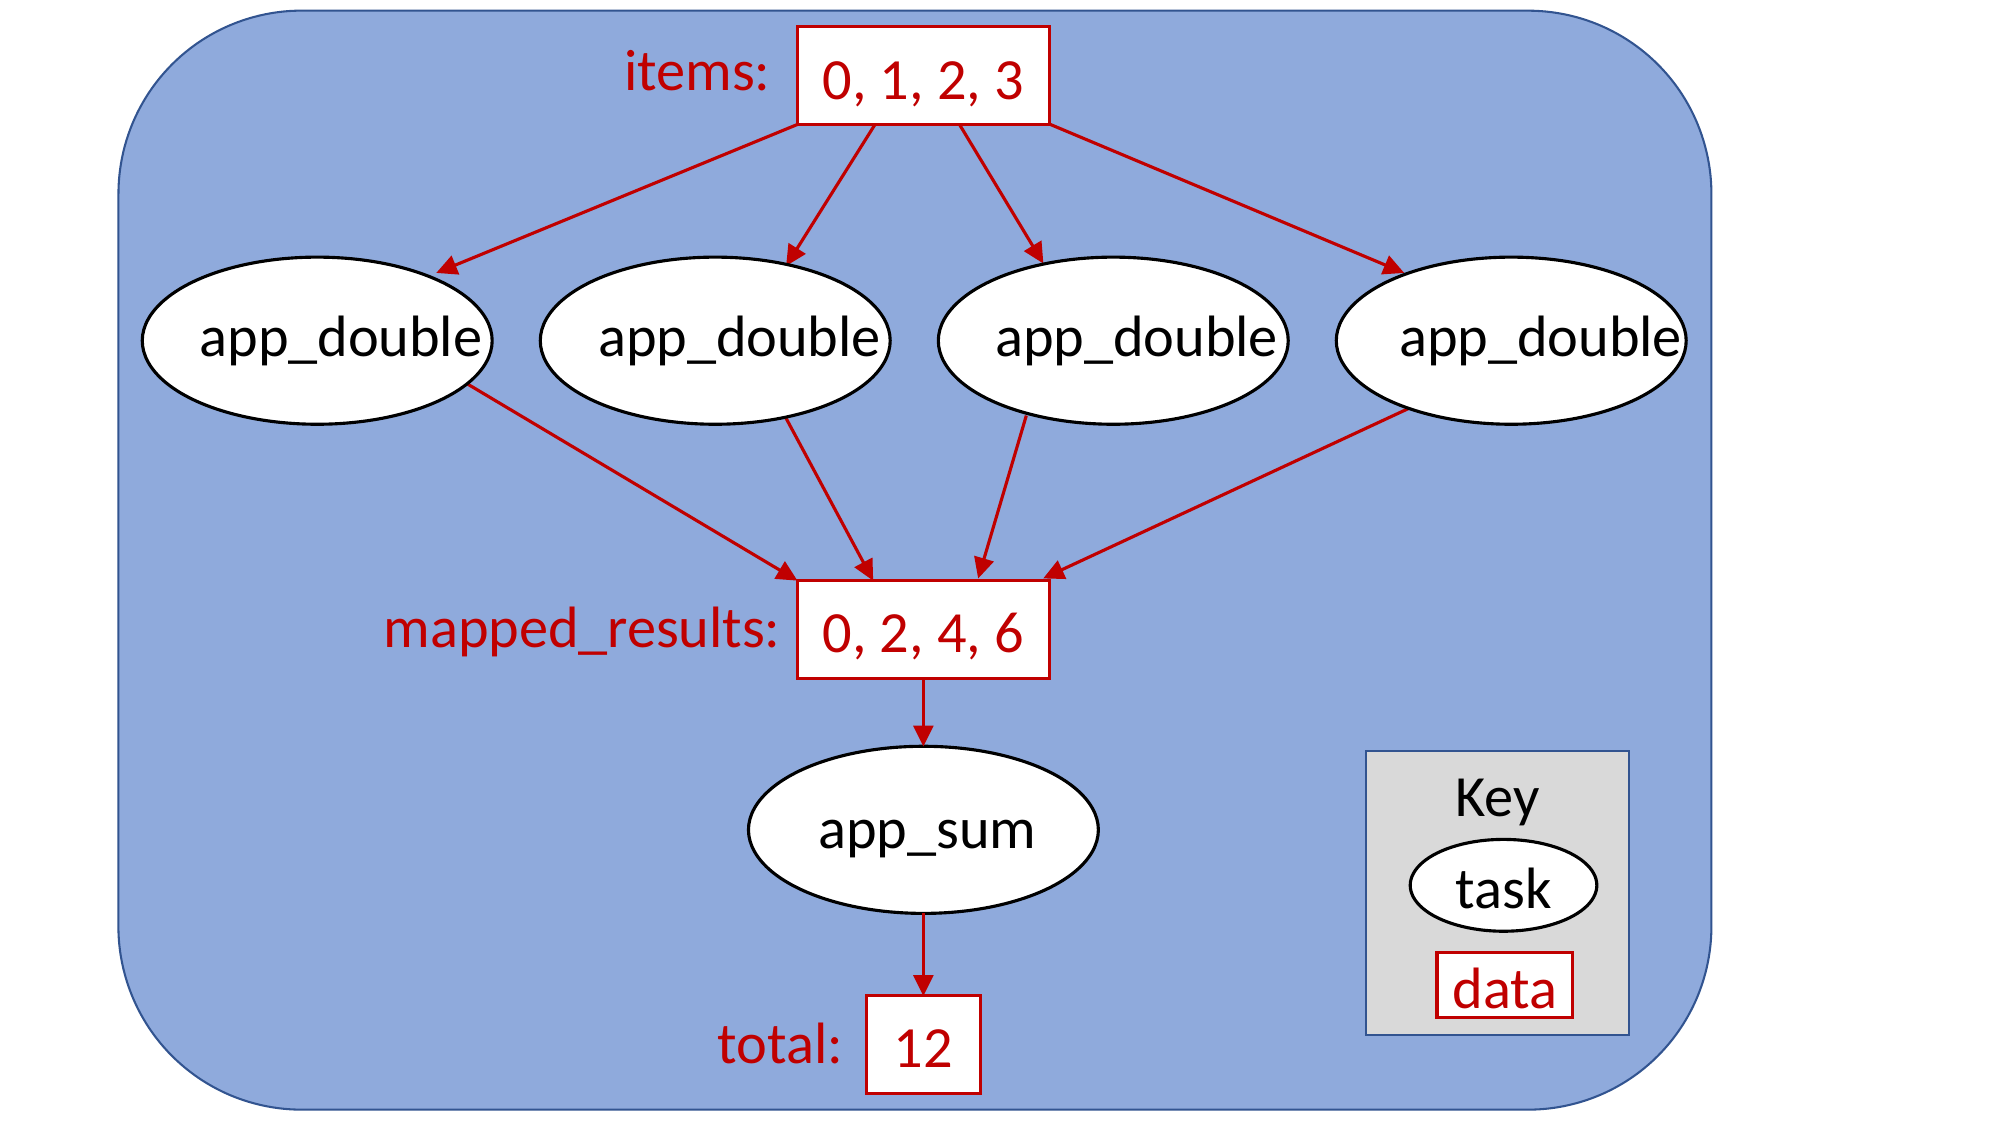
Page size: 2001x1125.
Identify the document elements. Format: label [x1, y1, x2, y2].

text_box [225, 1094, 1605, 1111]
text_box [117, 101, 142, 1019]
text_box [230, 9, 1600, 24]
text_box [142, 24, 1720, 1094]
